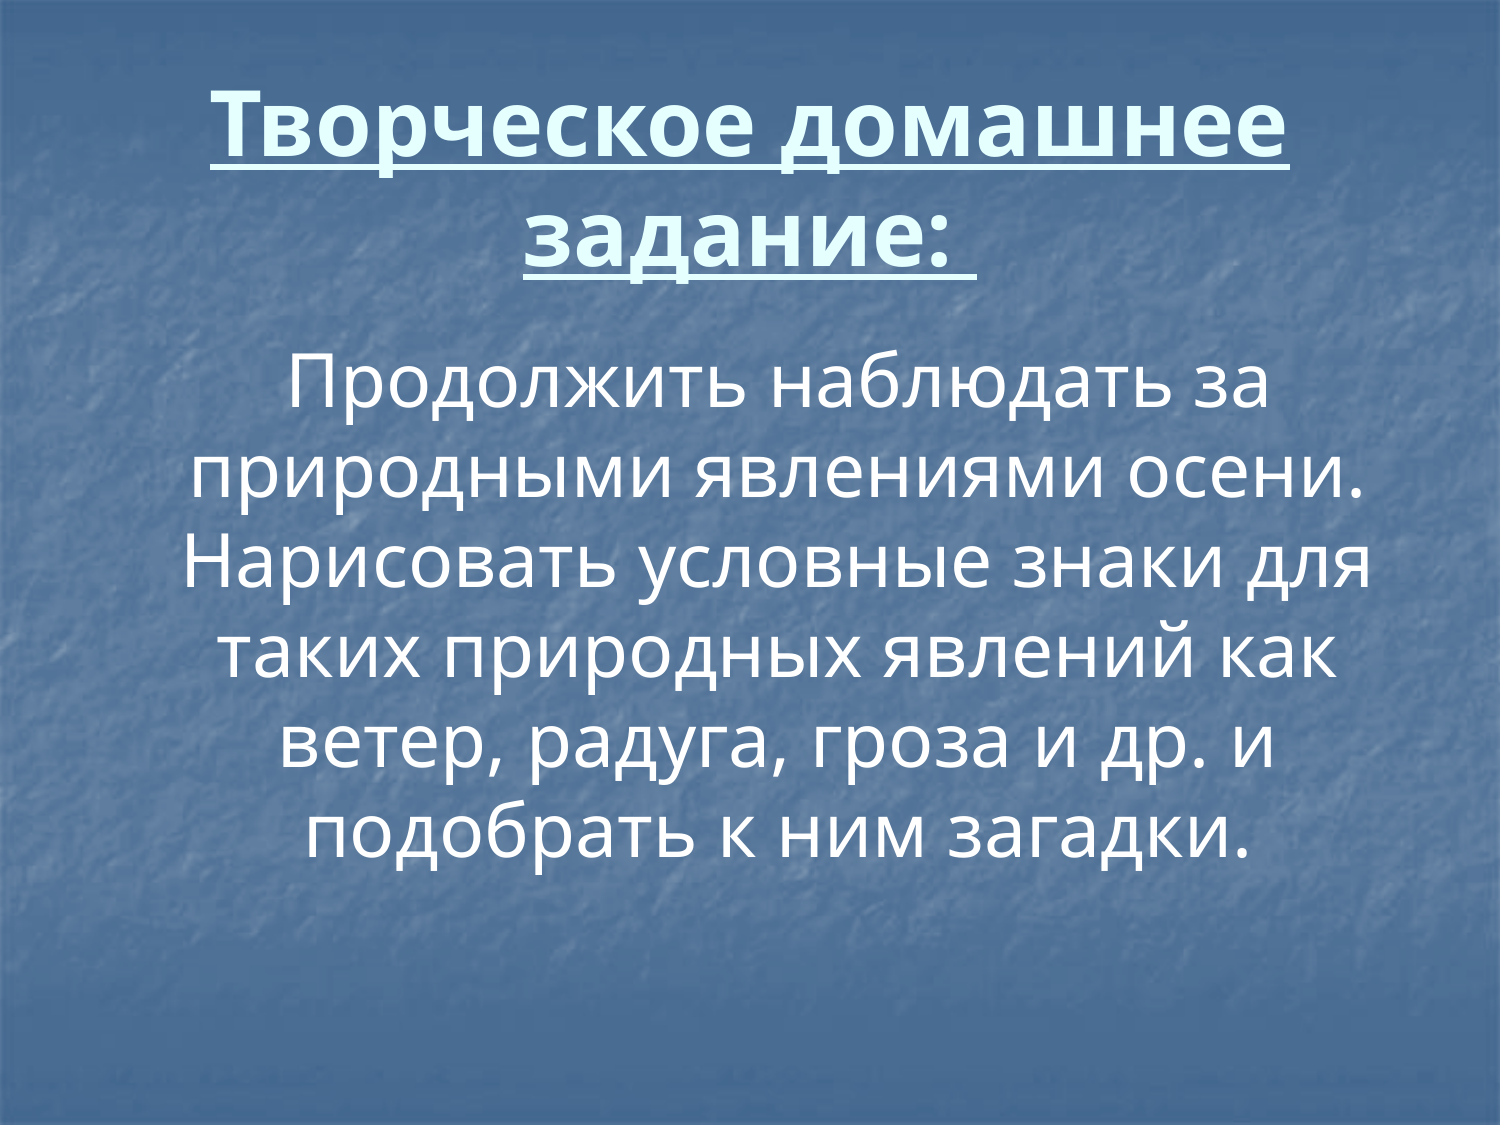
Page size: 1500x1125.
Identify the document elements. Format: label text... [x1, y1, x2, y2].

title Творческое домашнее задание: [75, 62, 1425, 288]
list Продолжить наблюдать за природными явлениями осени. Нарисовать условные знаки для таких природных явлений как ветер, радуга, гроза и др. и подобрать к ним загадки. [75, 324, 1425, 1000]
